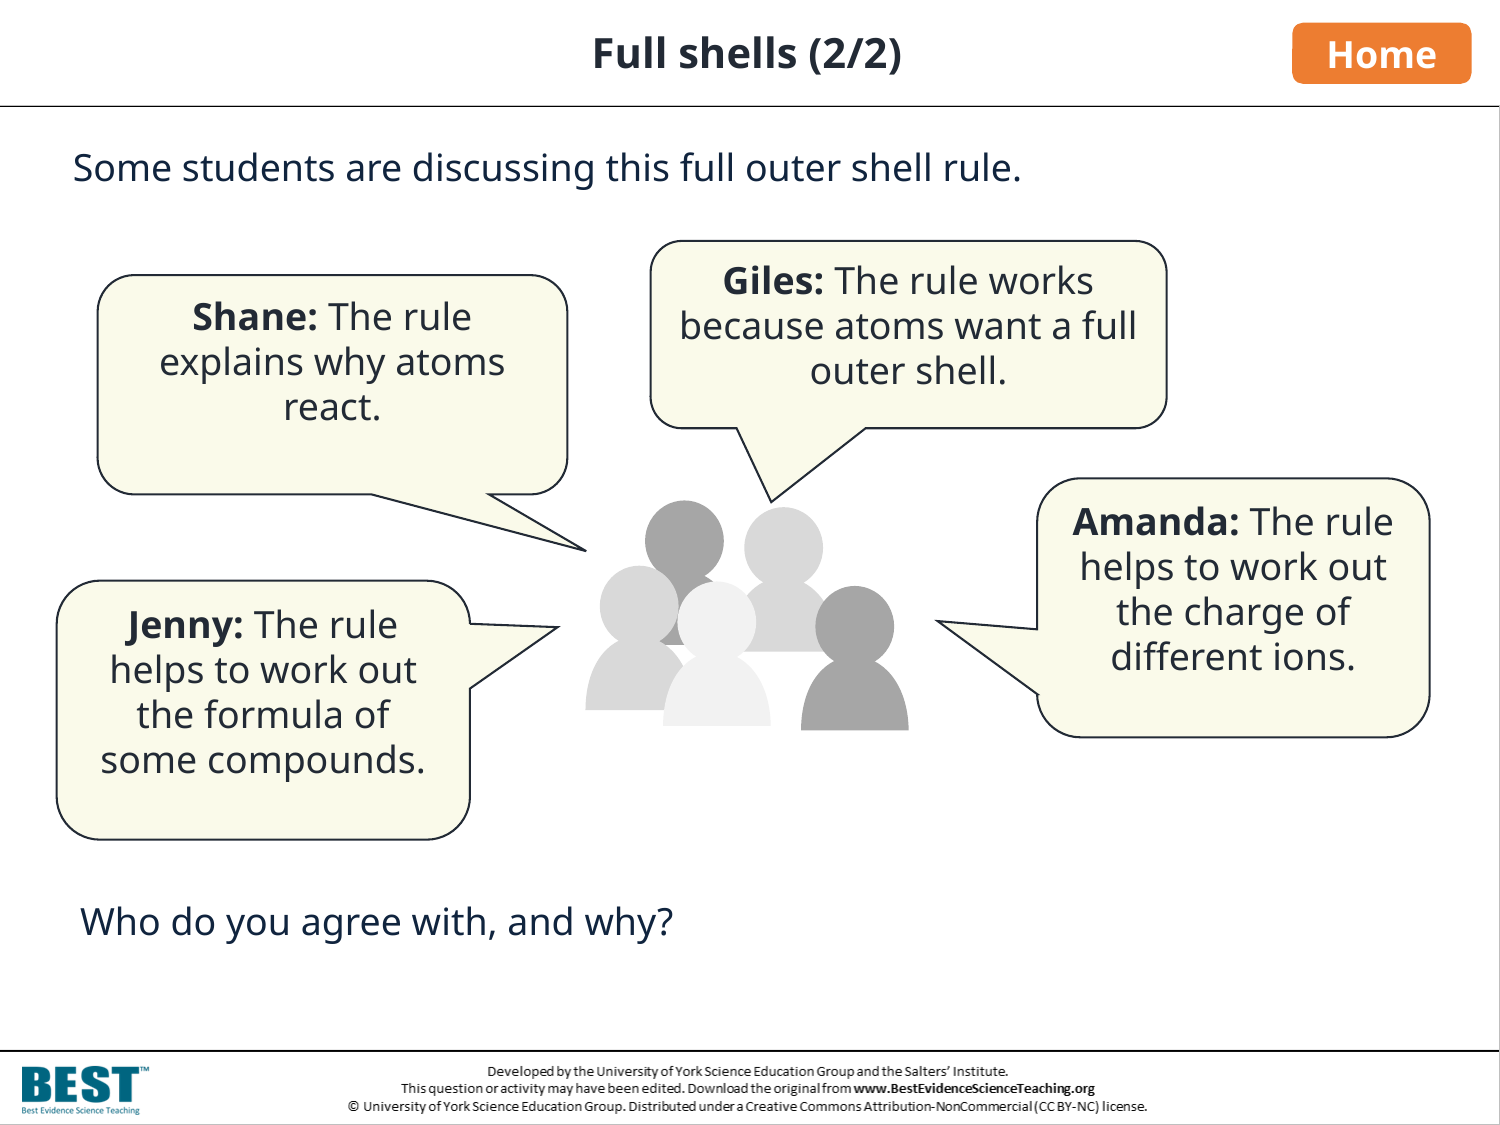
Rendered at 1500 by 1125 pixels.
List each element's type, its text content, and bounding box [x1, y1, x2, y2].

picture [0, 105, 1500, 1125]
text_box Full shells (2/2) [23, 4, 1471, 99]
text_box Home [1292, 22, 1472, 84]
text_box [585, 500, 909, 731]
